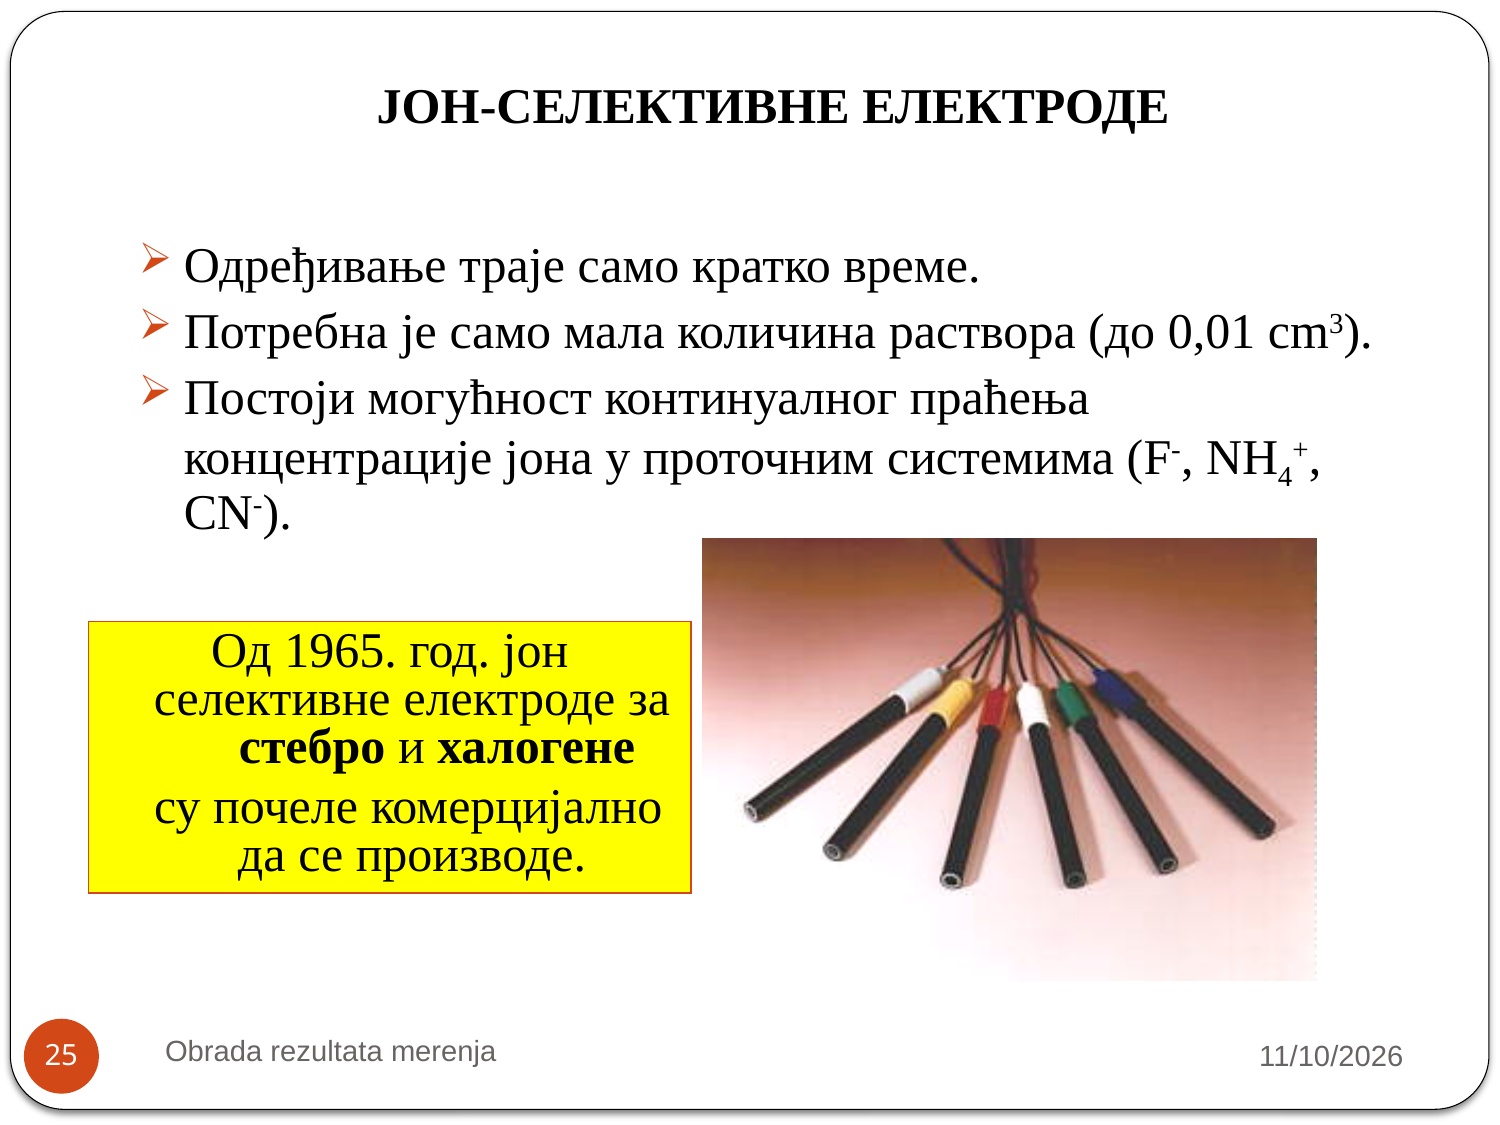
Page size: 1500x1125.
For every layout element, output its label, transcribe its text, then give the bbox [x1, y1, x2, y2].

footer Obrada rezultata merenja [150, 1012, 800, 1088]
text_box Од 1965. год. јон селективне електроде за стебро и халогене су почеле комерцијално да се производе. [88, 621, 691, 894]
title ЈОН-СЕЛЕКТИВНЕ ЕЛЕКТРОДЕ [135, 54, 1411, 150]
slide_number 25 [23, 1018, 99, 1094]
picture [702, 538, 1318, 981]
list Одређивање траје само кратко време. Потребна је само мала количина раствора (до 0,01 cm3). Постоји могућност континуалног праћења концентрације јона у проточним системима (F-, NH4+, CN-). [123, 231, 1400, 552]
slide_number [1012, 1015, 1419, 1094]
